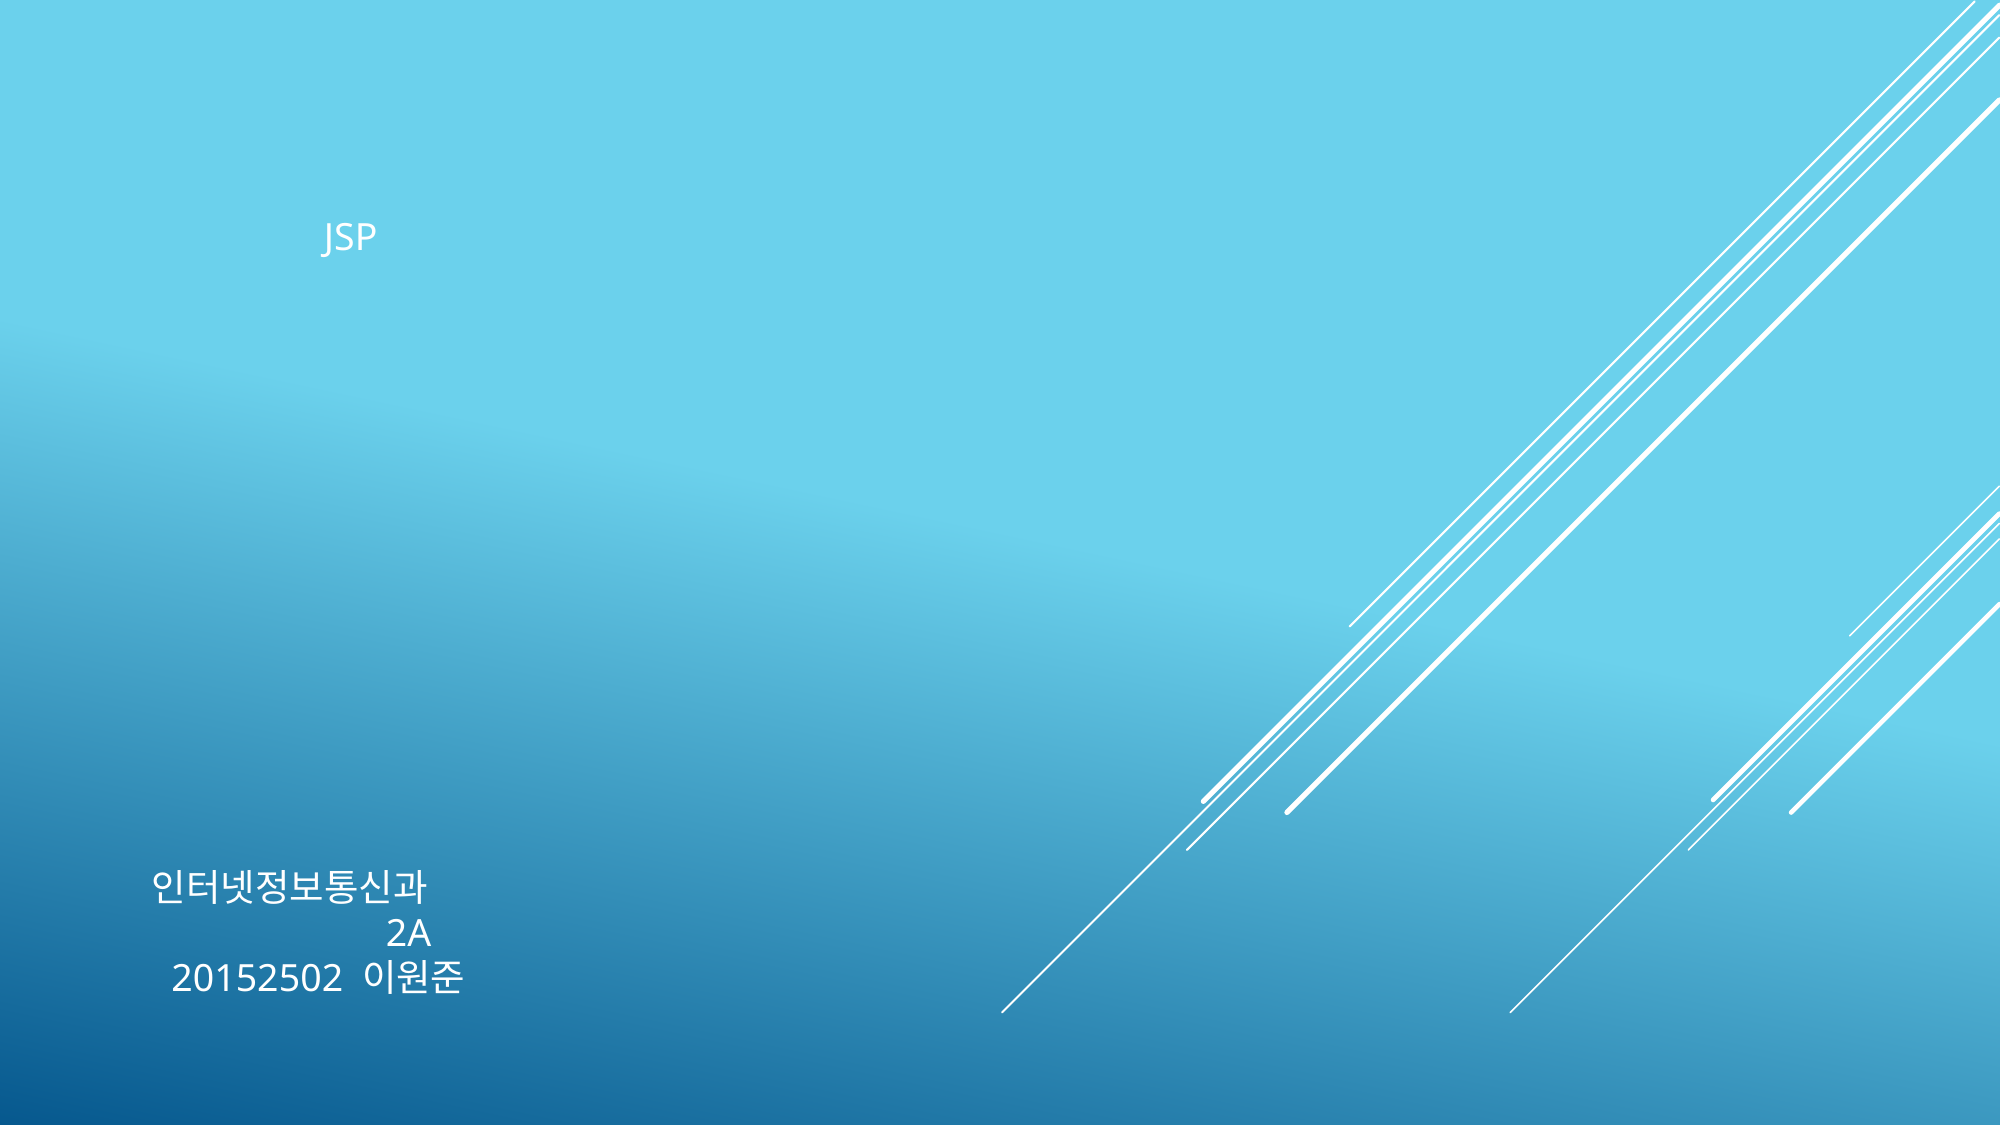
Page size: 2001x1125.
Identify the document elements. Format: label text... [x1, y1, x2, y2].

text_box 인터넷정보통신과 2A 20152502 이원준 [137, 811, 1321, 1051]
text_box JSP [250, 205, 1537, 266]
